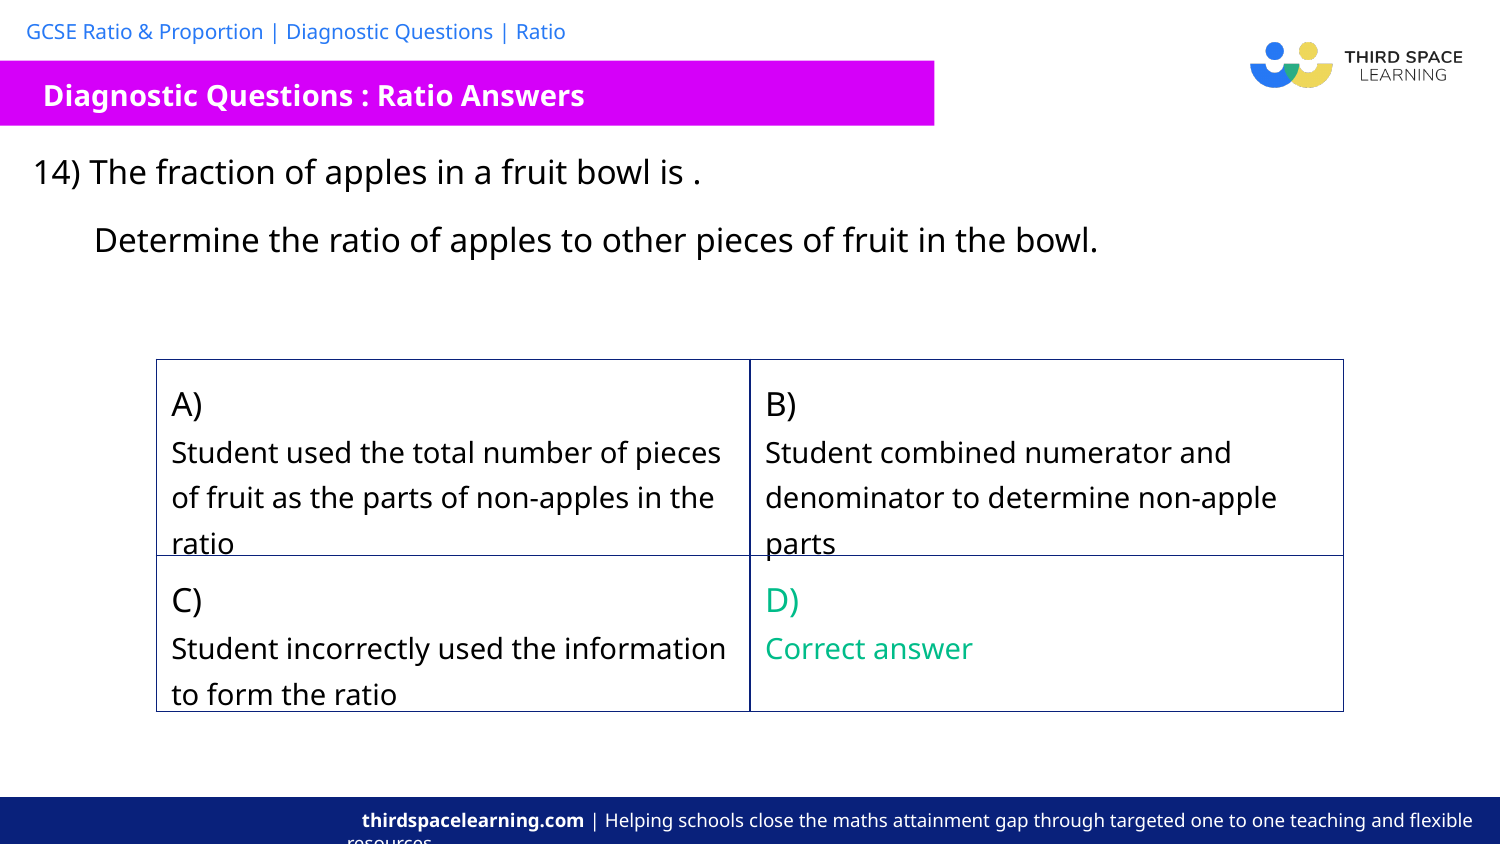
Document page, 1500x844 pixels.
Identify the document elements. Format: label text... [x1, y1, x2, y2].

picture [1250, 33, 1465, 99]
text_box Diagnostic Questions : Ratio Answers [27, 61, 778, 127]
